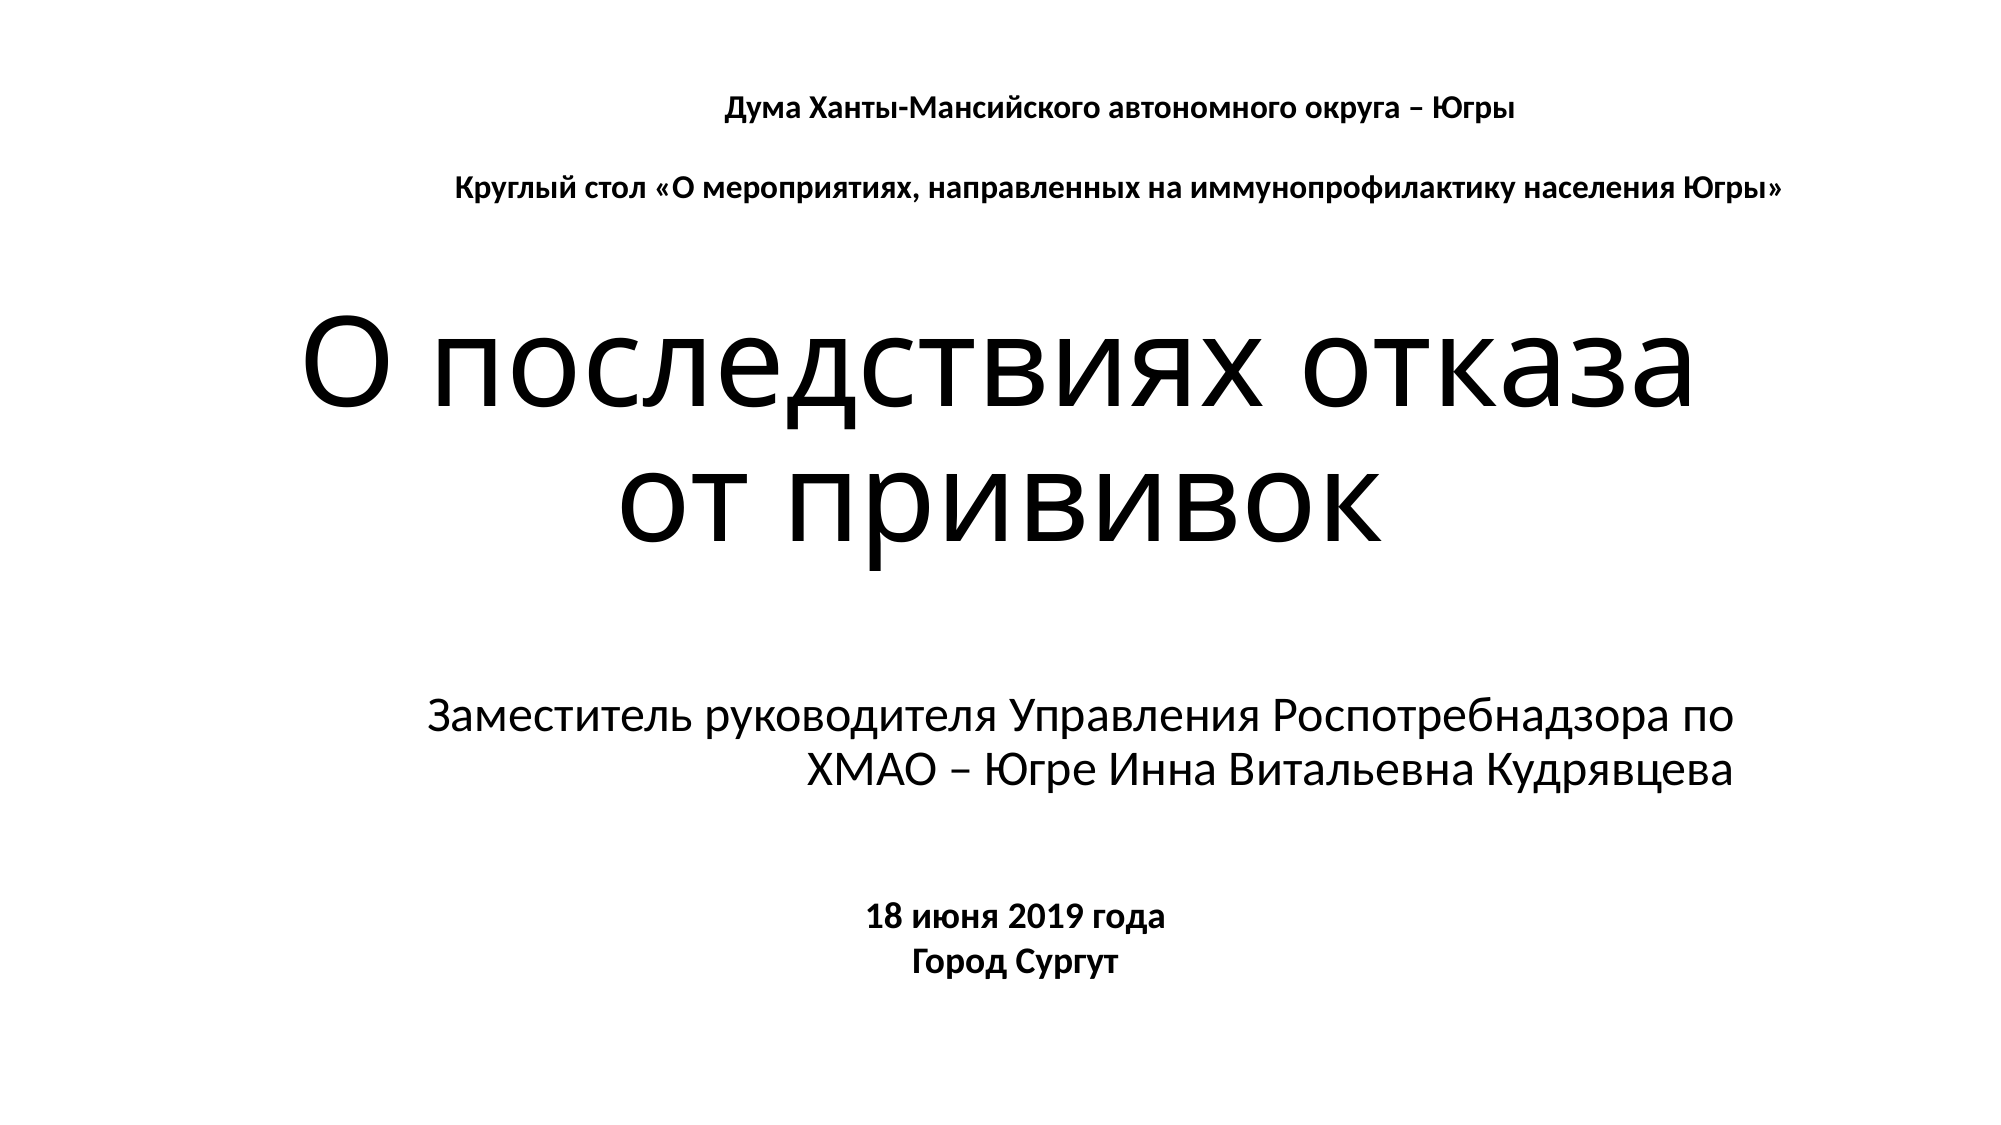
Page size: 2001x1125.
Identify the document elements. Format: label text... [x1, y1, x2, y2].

subtitle Заместитель руководителя Управления Роспотребнадзора по ХМАО – Югре Инна Витальевна Кудрявцева [275, 680, 1750, 863]
title О последствиях отказа от прививок [249, 184, 1750, 576]
text_box 18 июня 2019 года Город Сургут [849, 883, 1181, 989]
text_box Дума Ханты-Мансийского автономного округа – Югры Круглый стол «О мероприятиях, направленных на иммунопрофилактику населения Югры» [440, 78, 1802, 213]
